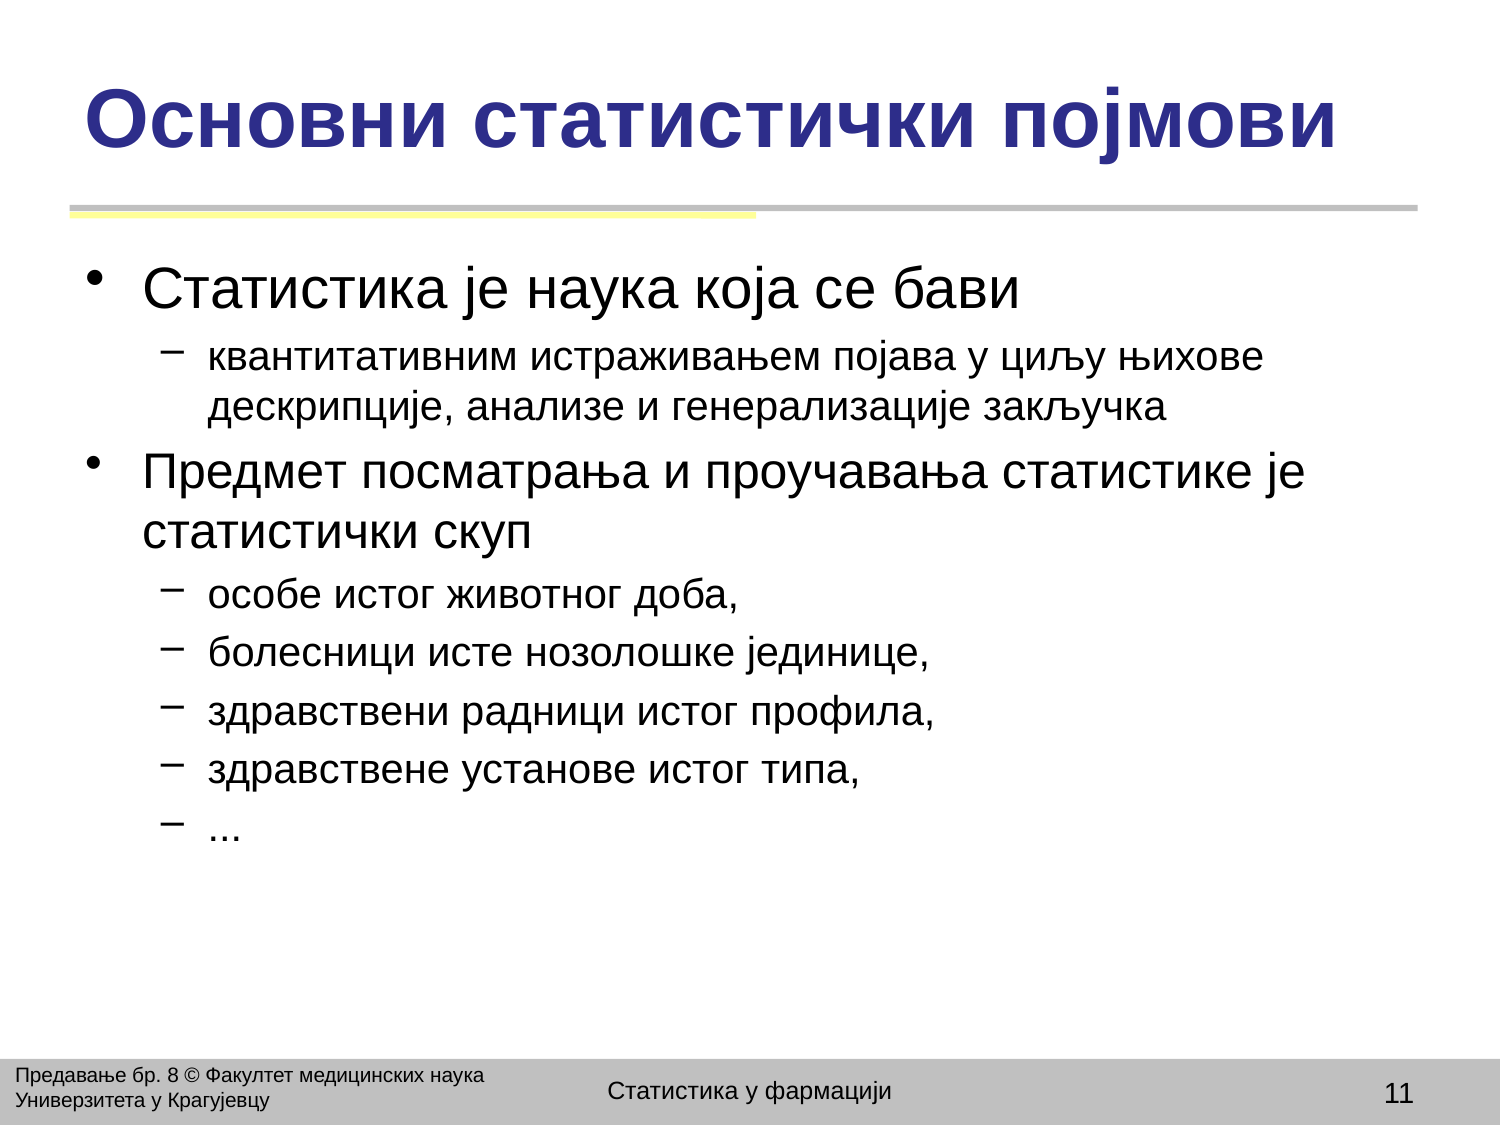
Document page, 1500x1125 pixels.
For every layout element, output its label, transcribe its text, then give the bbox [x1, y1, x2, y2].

footer Статистика у фармацији [512, 1066, 988, 1125]
title Основни статистички појмови [69, 19, 1426, 208]
slide_number 11 [1079, 1066, 1430, 1125]
list Статистика је наука која се бави квантитативним истраживањем појава у циљу њихове дескрипције, анализе и генерализације закључка Предмет посматрања и проучавања статистике је статистички скуп особе истог животног доба, болесници исте нозолошке јединице, здравствени радници истог профила, здравствене установе истог типа, ... [70, 242, 1422, 1019]
slide_number Предавање бр. 8 © Факултет медицинских наука Универзитета у Крагујевцу [0, 1053, 631, 1108]
